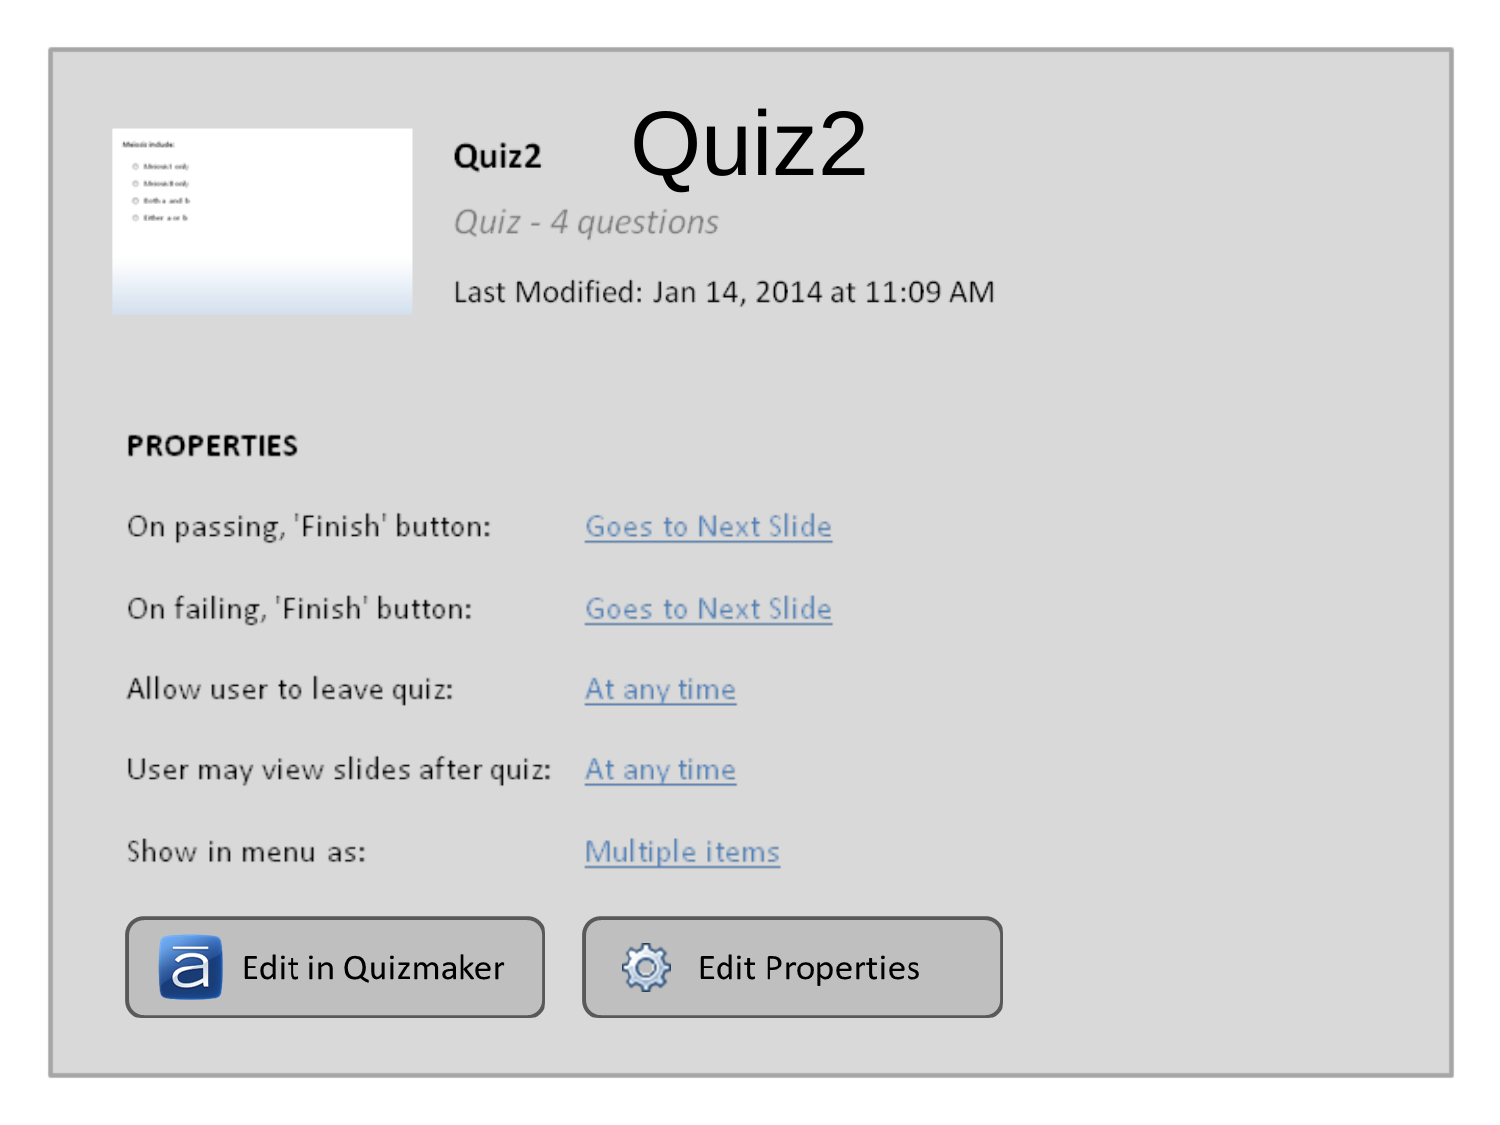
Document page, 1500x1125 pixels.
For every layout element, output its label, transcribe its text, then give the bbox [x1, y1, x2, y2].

title Quiz2 [75, 45, 1425, 233]
slide_number 24 [1074, 1024, 1426, 1103]
picture [0, 0, 1500, 1125]
